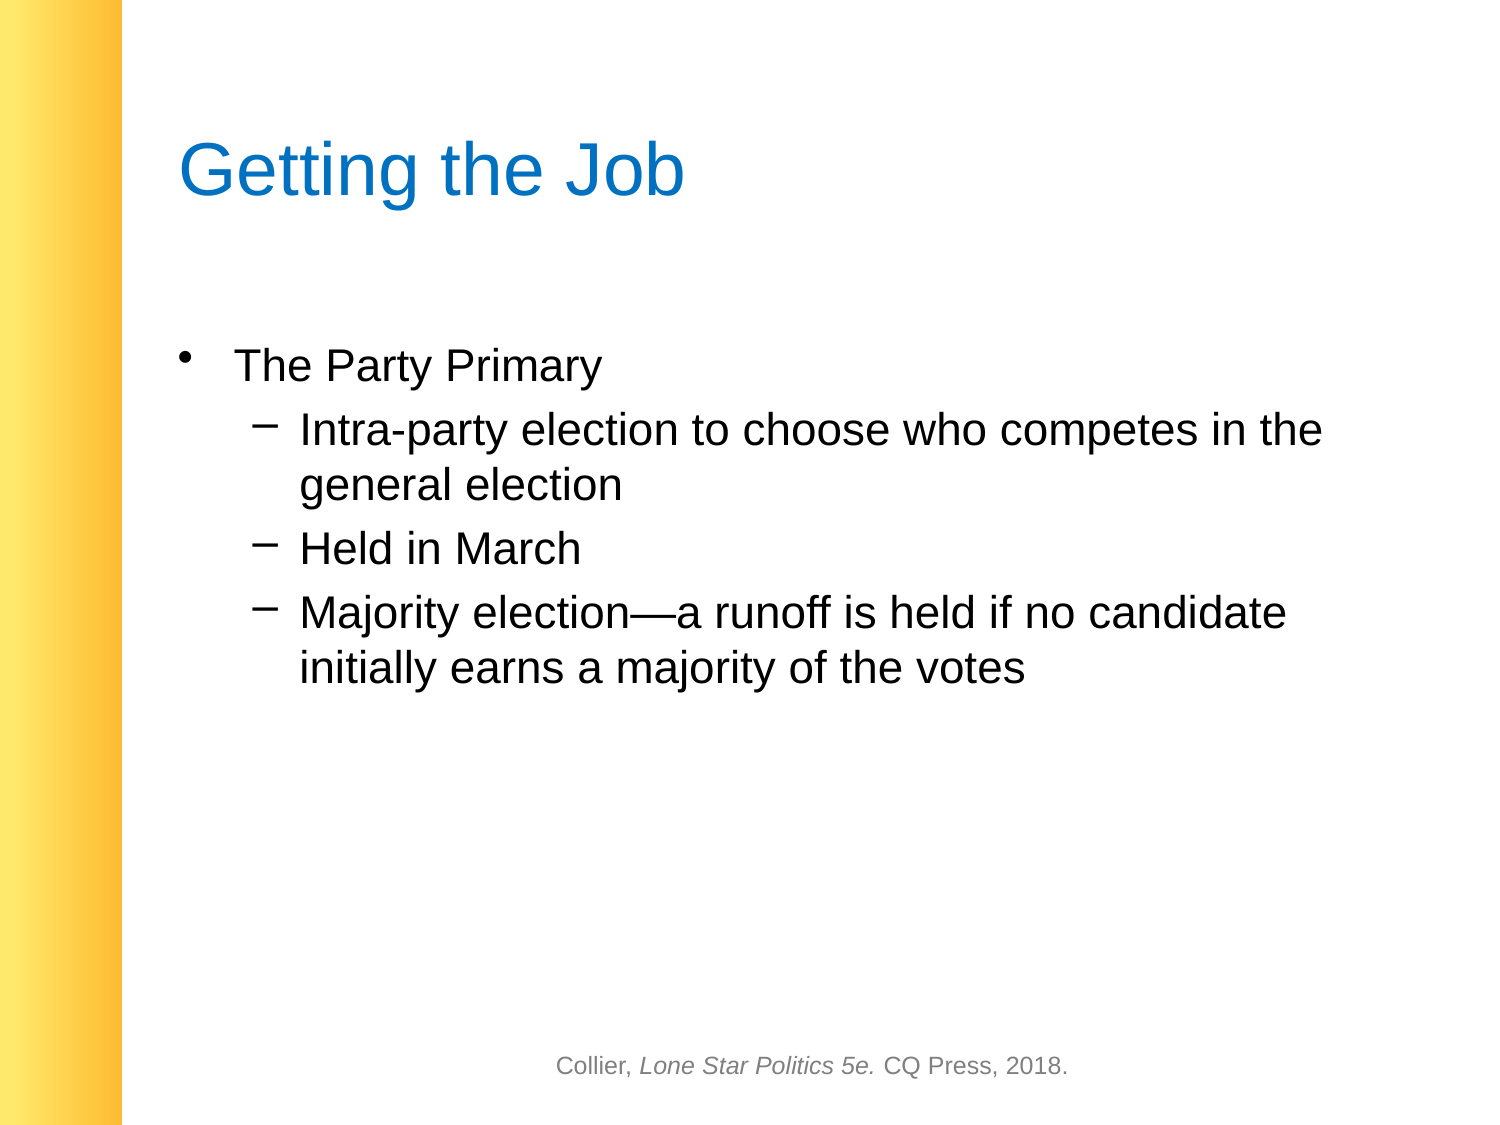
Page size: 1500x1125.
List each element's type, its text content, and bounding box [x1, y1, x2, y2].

list The Party Primary Intra-party election to choose who competes in the general election Held in March Majority election—a runoff is held if no candidate initially earns a majority of the votes [162, 328, 1388, 904]
text_box Collier, Lone Star Politics 5e. CQ Press, 2018. [525, 1042, 1100, 1087]
picture [0, 0, 1500, 1125]
title Getting the Job [163, 112, 1477, 300]
